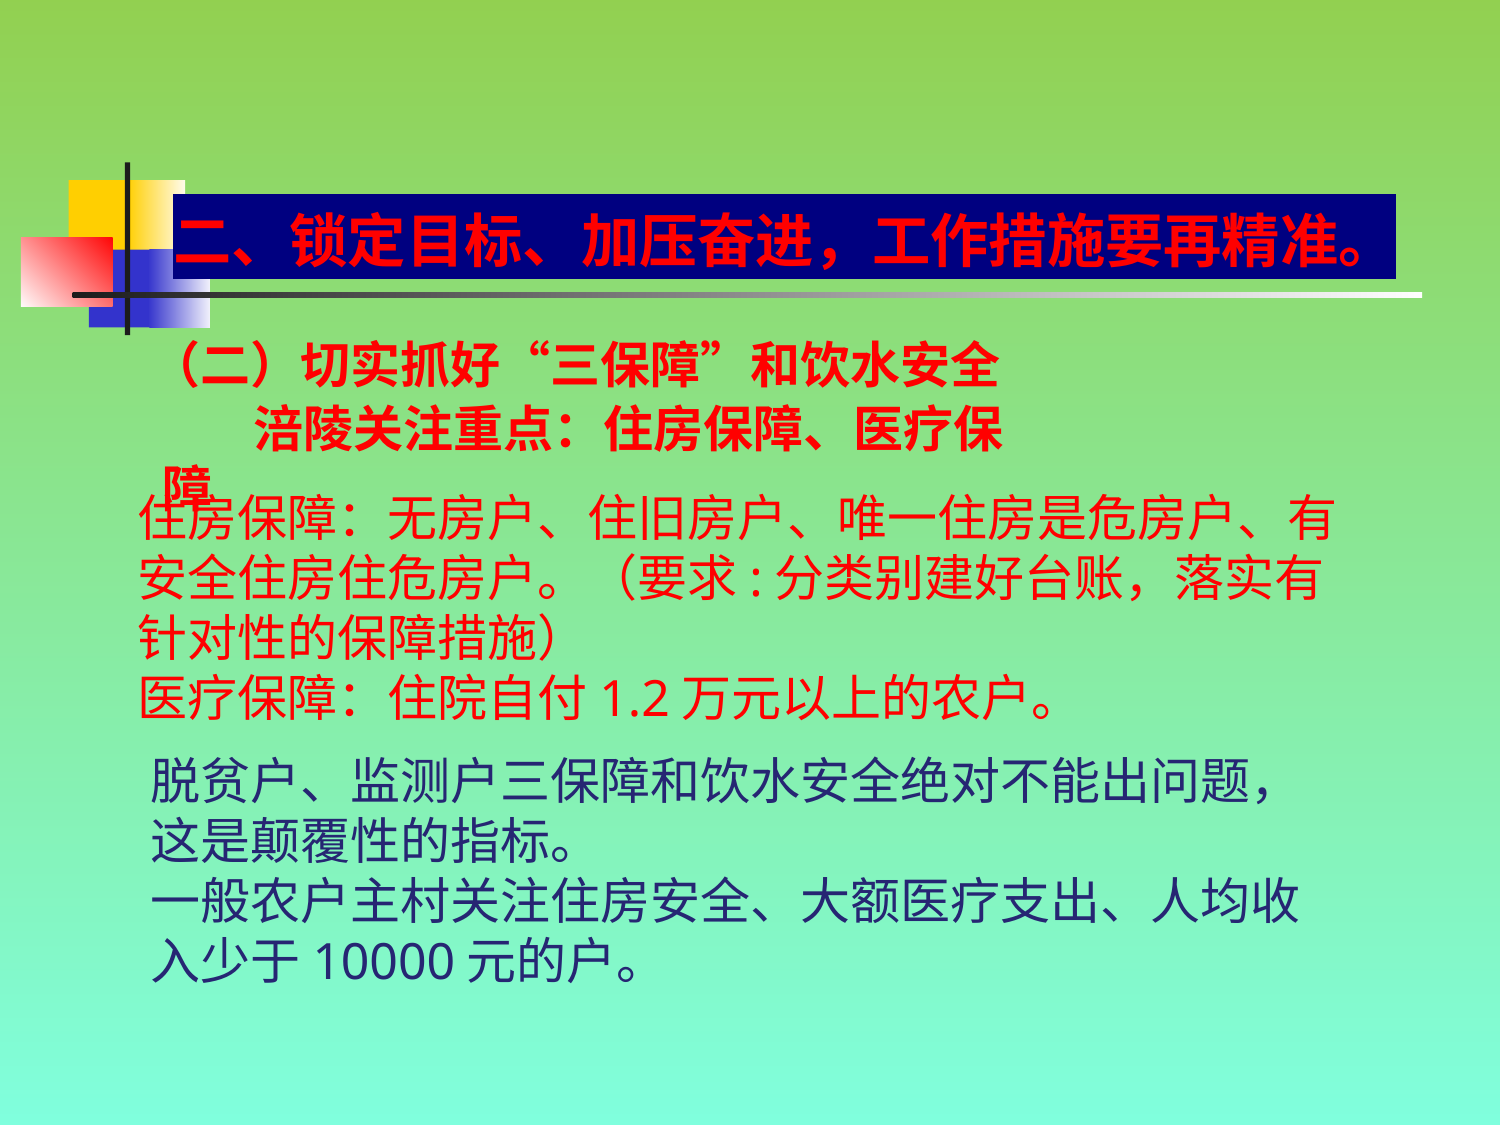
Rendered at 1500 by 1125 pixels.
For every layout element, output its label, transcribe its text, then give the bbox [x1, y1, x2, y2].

text_box 涪陵关注重点：住房保障、医疗保障 [147, 401, 1068, 479]
text_box 住房保障：无房户、住旧房户、唯一住房是危房户、有安全住房住危房户。（要求:分类别建好台账，落实有针对性的保障措施） 医疗保障：住院自付1.2万元以上的农户。 [122, 479, 1378, 734]
text_box 二、锁定目标、加压奋进，工作措施要再精准。 [158, 196, 1455, 282]
text_box 脱贫户、监测户三保障和饮水安全绝对不能出问题，这是颠覆性的指标。 一般农户主村关注住房安全、大额医疗支出、人均收入少于10000元的户。 [135, 742, 1318, 997]
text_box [867, 478, 1074, 714]
text_box （二）切实抓好“三保障”和饮水安全 [135, 326, 1399, 401]
